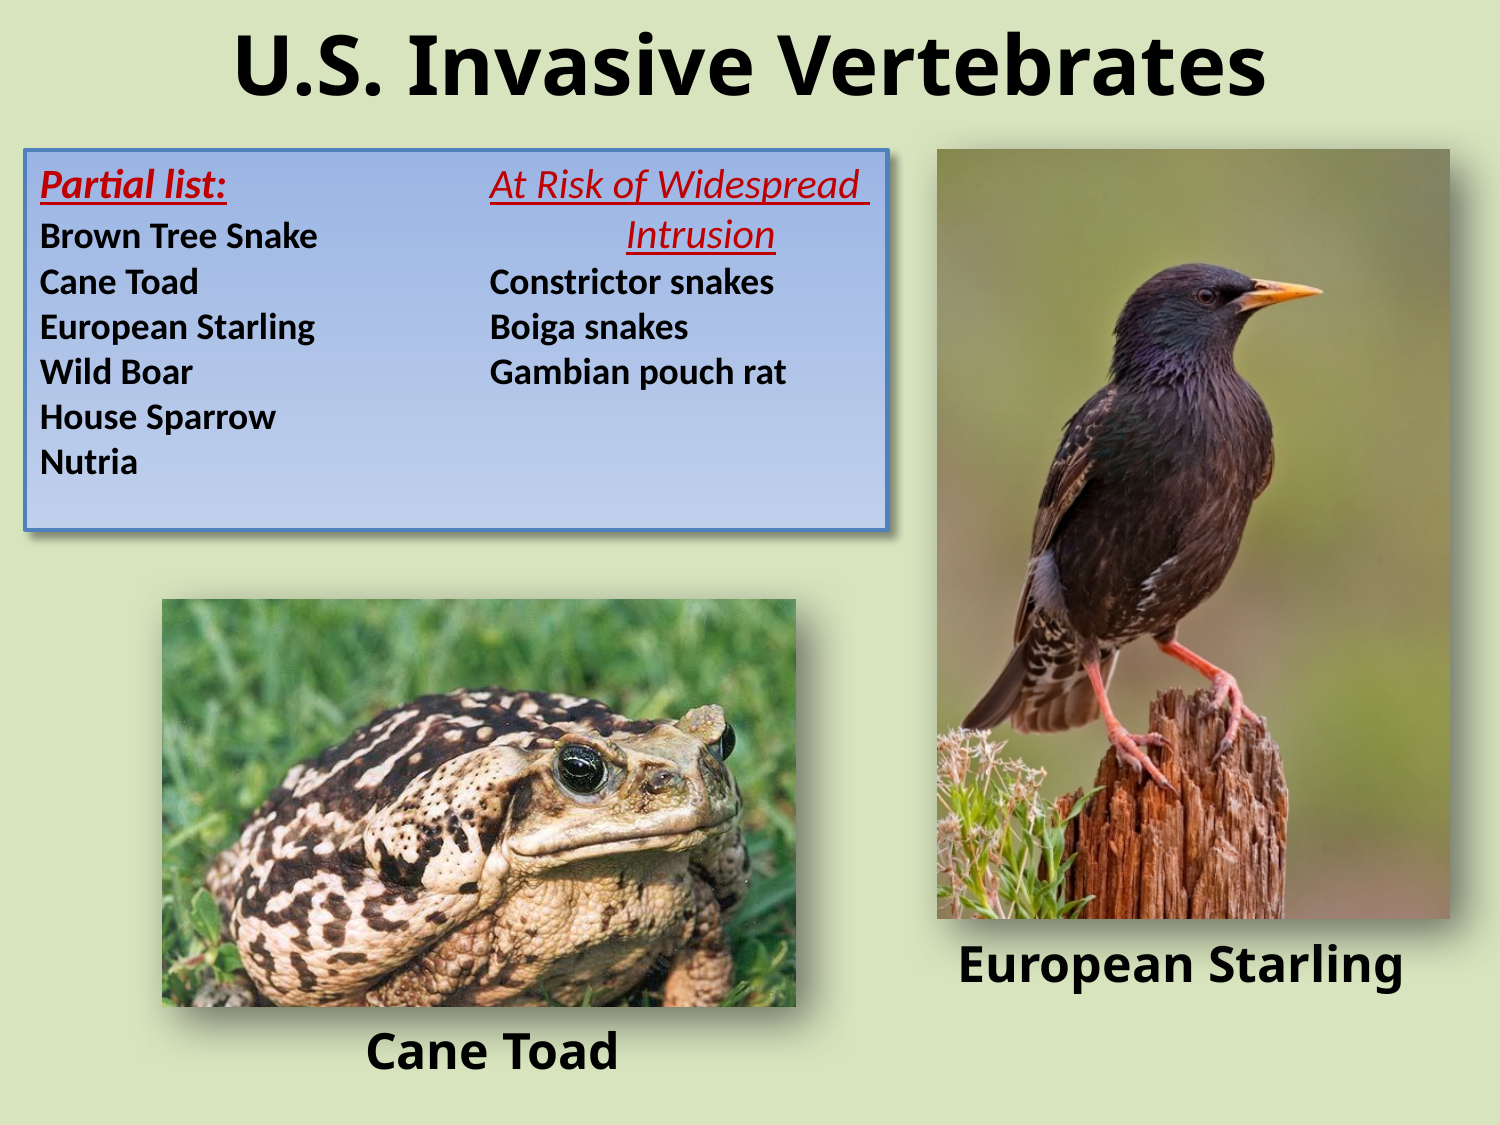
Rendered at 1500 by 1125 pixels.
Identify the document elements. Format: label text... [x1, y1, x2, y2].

picture [162, 599, 796, 1007]
title U.S. Invasive Vertebrates [75, 0, 1425, 125]
text_box European Starling [942, 955, 1421, 1000]
text_box Partial list: At Risk of Widespread Brown Tree Snake Intrusion Cane Toad Constrictor snakes European Starling Boiga snakes Wild Boar Gambian pouch rat House Sparrow Nutria [24, 149, 888, 530]
text_box Cane Toad [350, 1015, 636, 1088]
picture [937, 149, 1451, 919]
